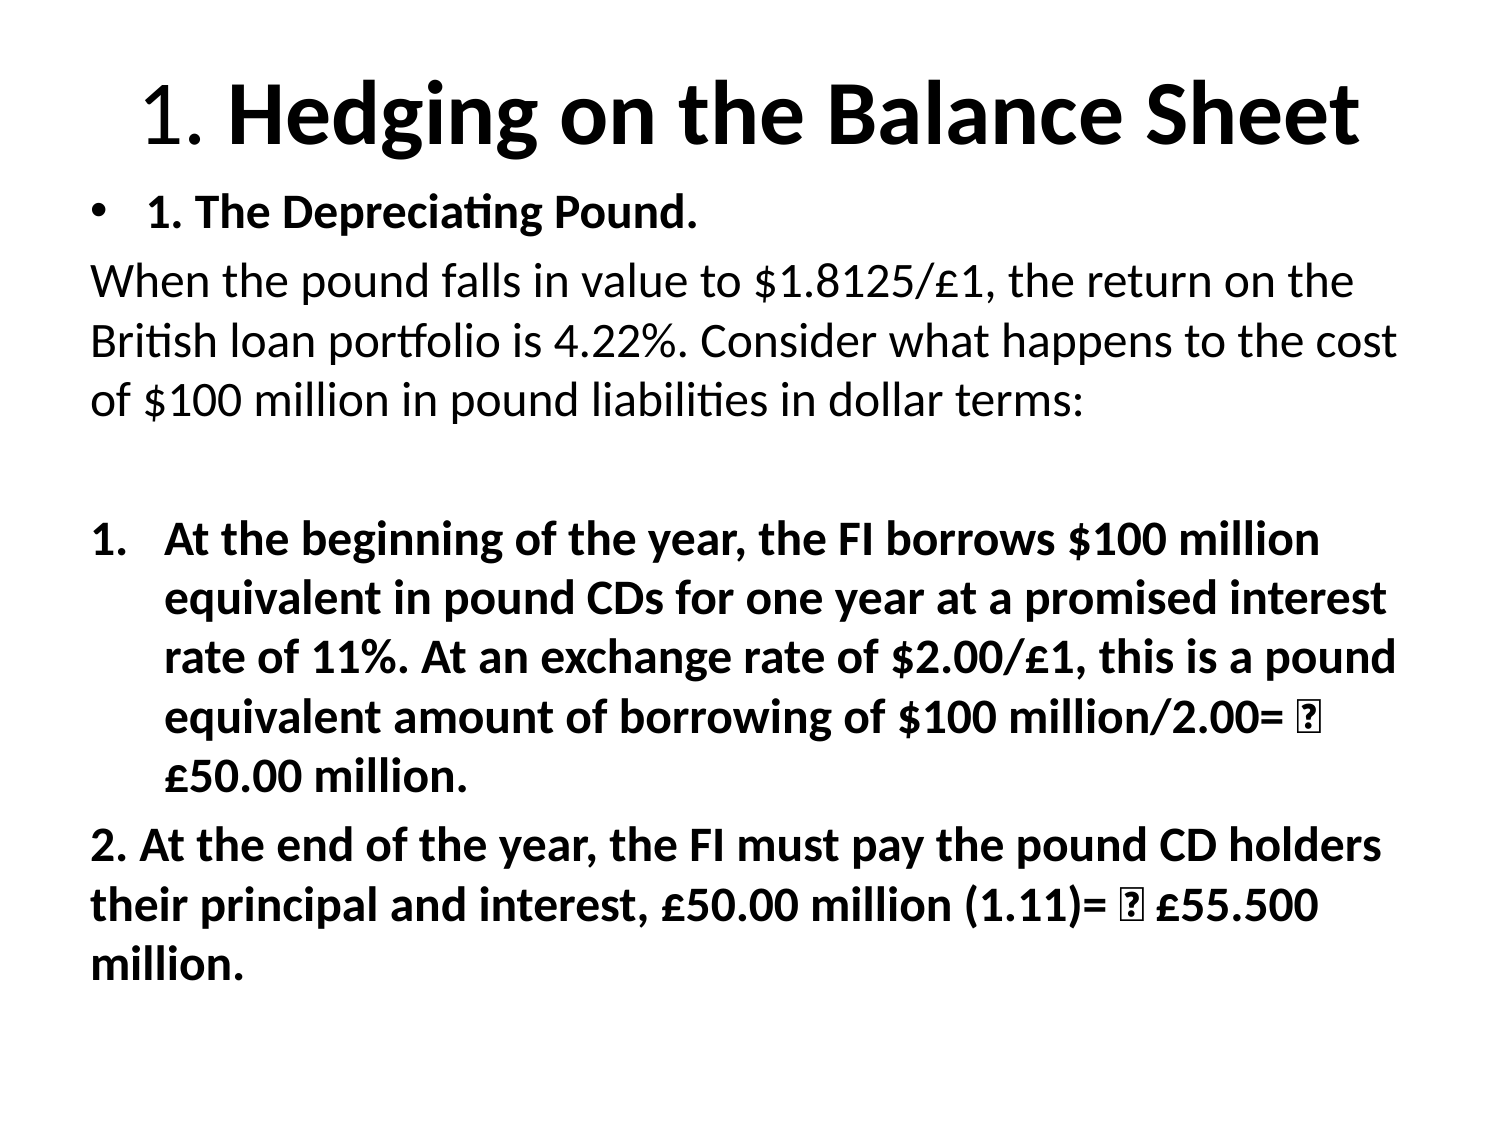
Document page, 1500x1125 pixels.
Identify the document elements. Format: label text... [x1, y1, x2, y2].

list 1. The Depreciating Pound. When the pound falls in value to $1.8125/£1, the return on the British loan portfolio is 4.22%. Consider what happens to the cost of $100 million in pound liabilities in dollar terms: At the beginning of the year, the FI borrows $100 million equivalent in pound CDs for one year at a promised interest rate of 11%. At an exchange rate of $2.00/£1, this is a pound equivalent amount of borrowing of $100 million/2.00= 􏰀 £50.00 million. 2. At the end of the year, the FI must pay the pound CD holders their principal and interest, £50.00 million (1.11)= 􏰀 £55.500 million. [75, 171, 1425, 1005]
title 1. Hedging on the Balance Sheet [75, 45, 1425, 171]
